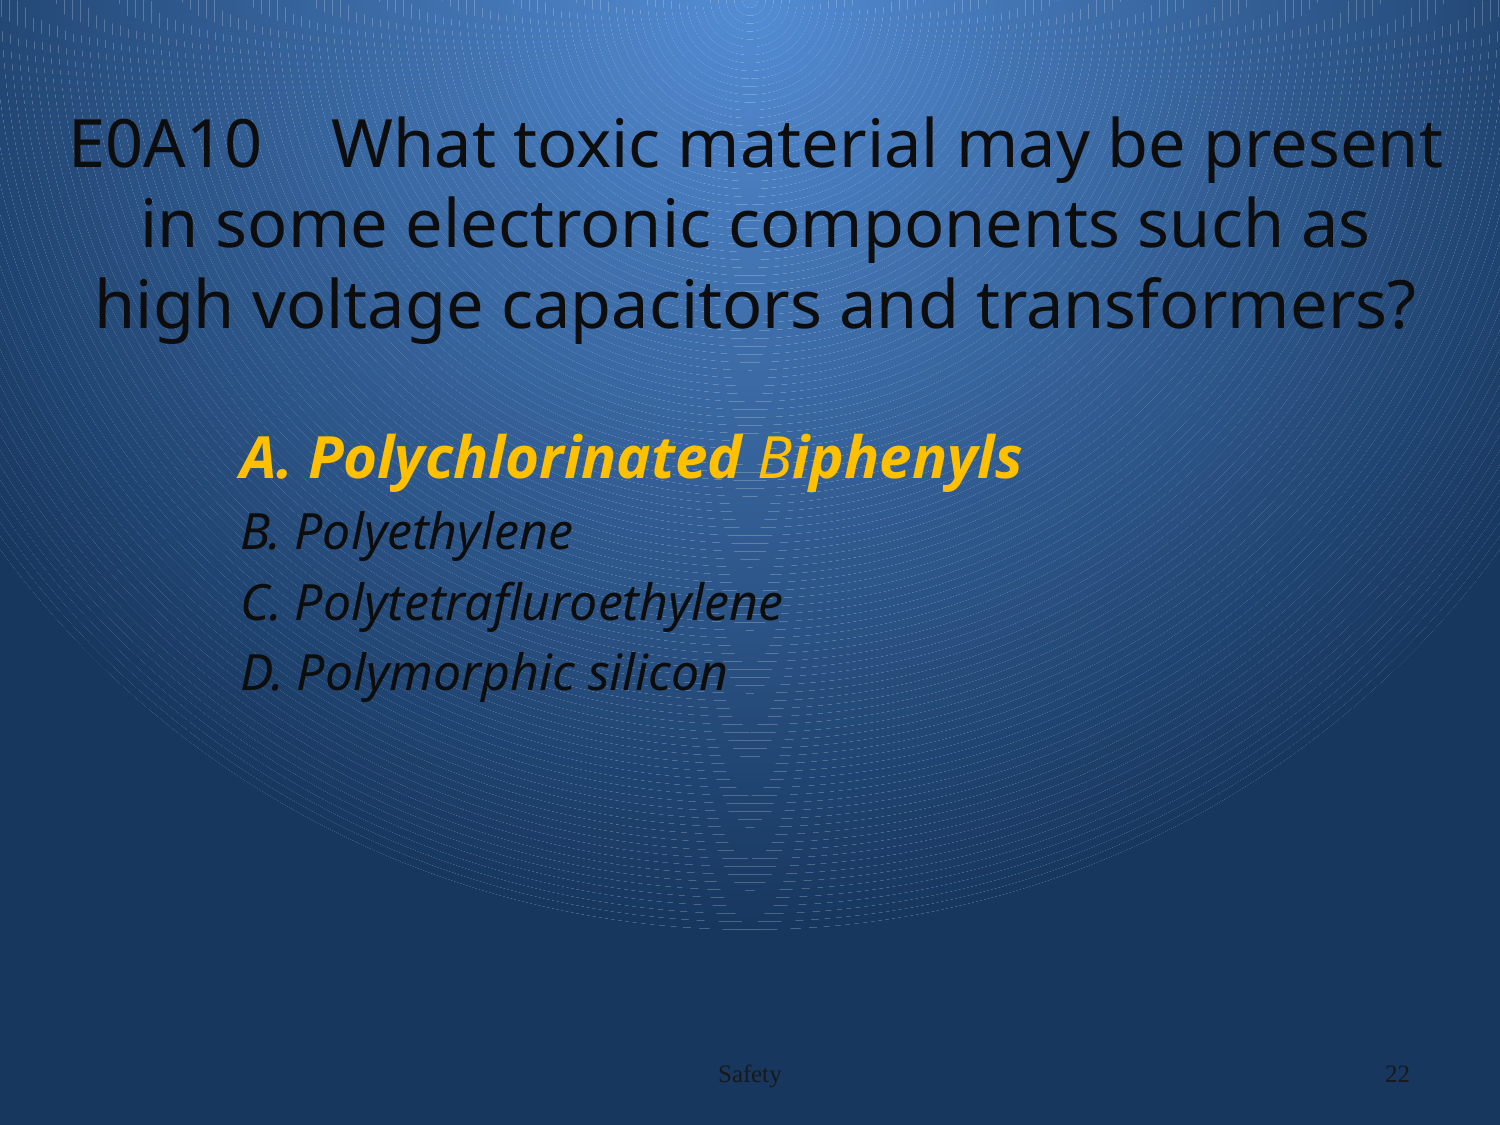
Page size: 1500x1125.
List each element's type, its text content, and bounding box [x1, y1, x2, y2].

slide_number 22 [1074, 1042, 1425, 1103]
footer Safety [512, 1042, 988, 1103]
title E0A10 What toxic material may be present in some electronic components such as high voltage capacitors and transformers? [50, 0, 1463, 363]
subtitle A. Polychlorinated Biphenyls B. Polyethylene C. Polytetrafluroethylene D. Polymorphic silicon [225, 412, 1275, 1013]
